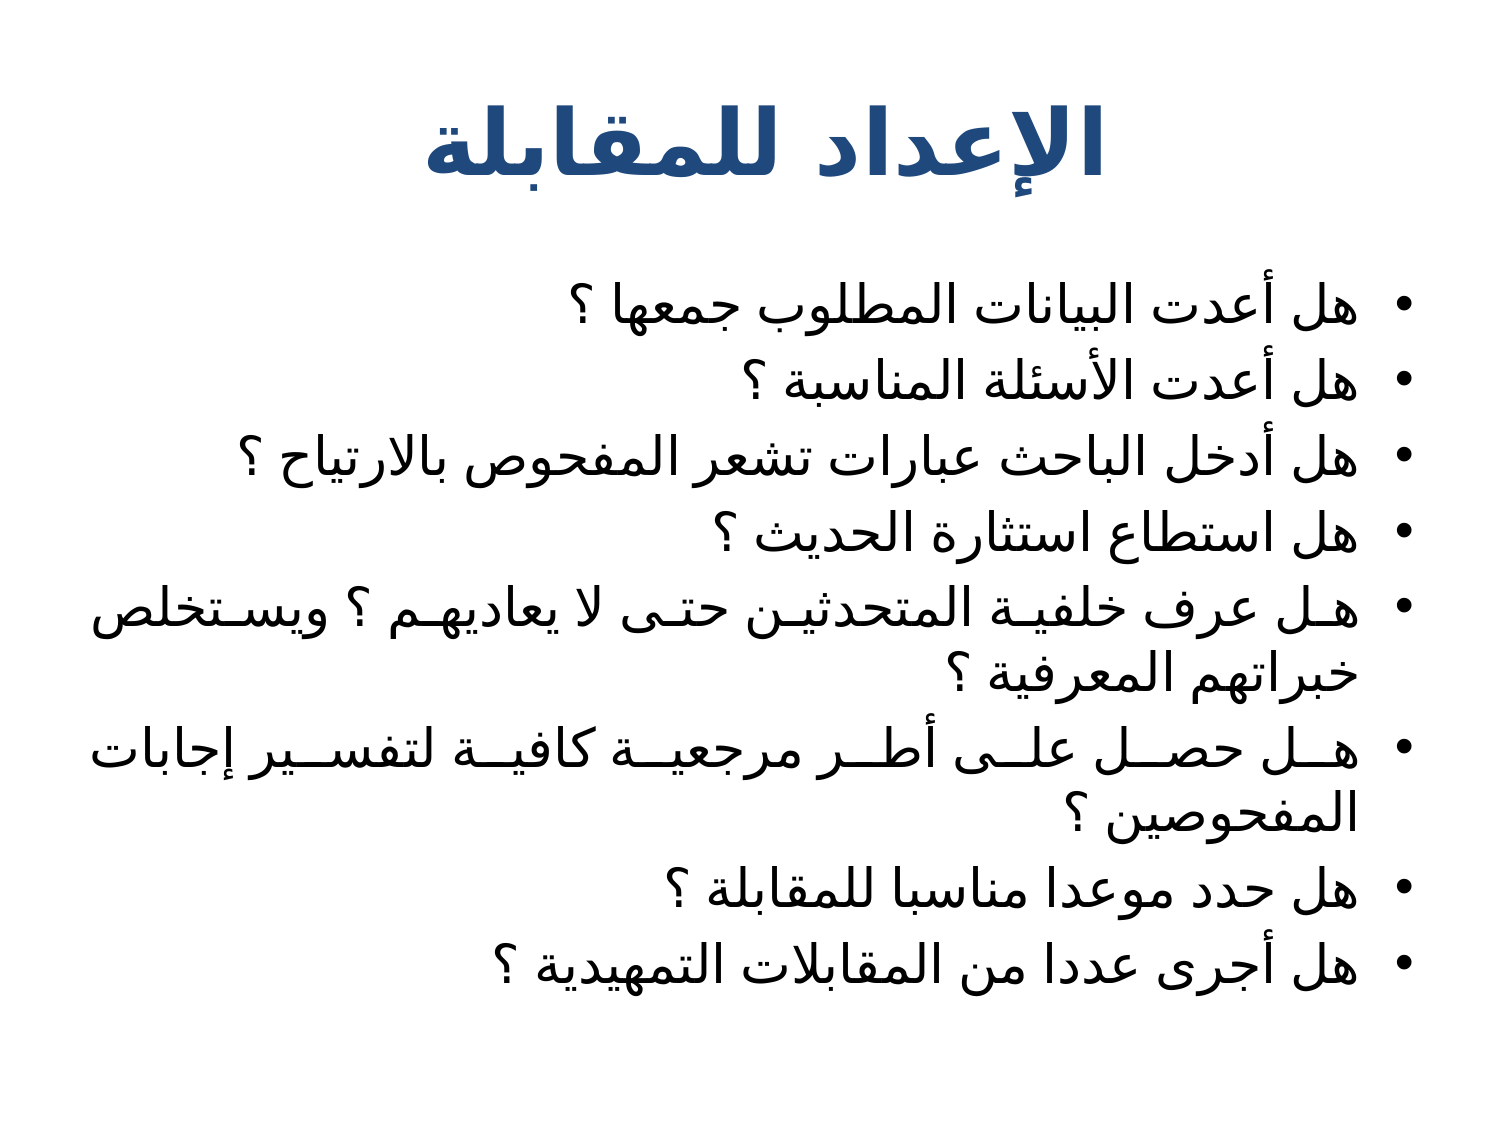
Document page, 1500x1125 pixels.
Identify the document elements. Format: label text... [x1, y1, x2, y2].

title الإعداد للمقابلة [75, 45, 1425, 233]
list هل أعدت البيانات المطلوب جمعها ؟ هل أعدت الأسئلة المناسبة ؟ هل أدخل الباحث عبارات تشعر المفحوص بالارتياح ؟ هل استطاع استثارة الحديث ؟ هل عرف خلفية المتحدثين حتى لا يعاديهم ؟ ويستخلص خبراتهم المعرفية ؟ هل حصل على أطر مرجعية كافية لتفسير إجابات المفحوصين ؟ هل حدد موعدا مناسبا للمقابلة ؟ هل أجرى عددا من المقابلات التمهيدية ؟ [75, 262, 1425, 1005]
